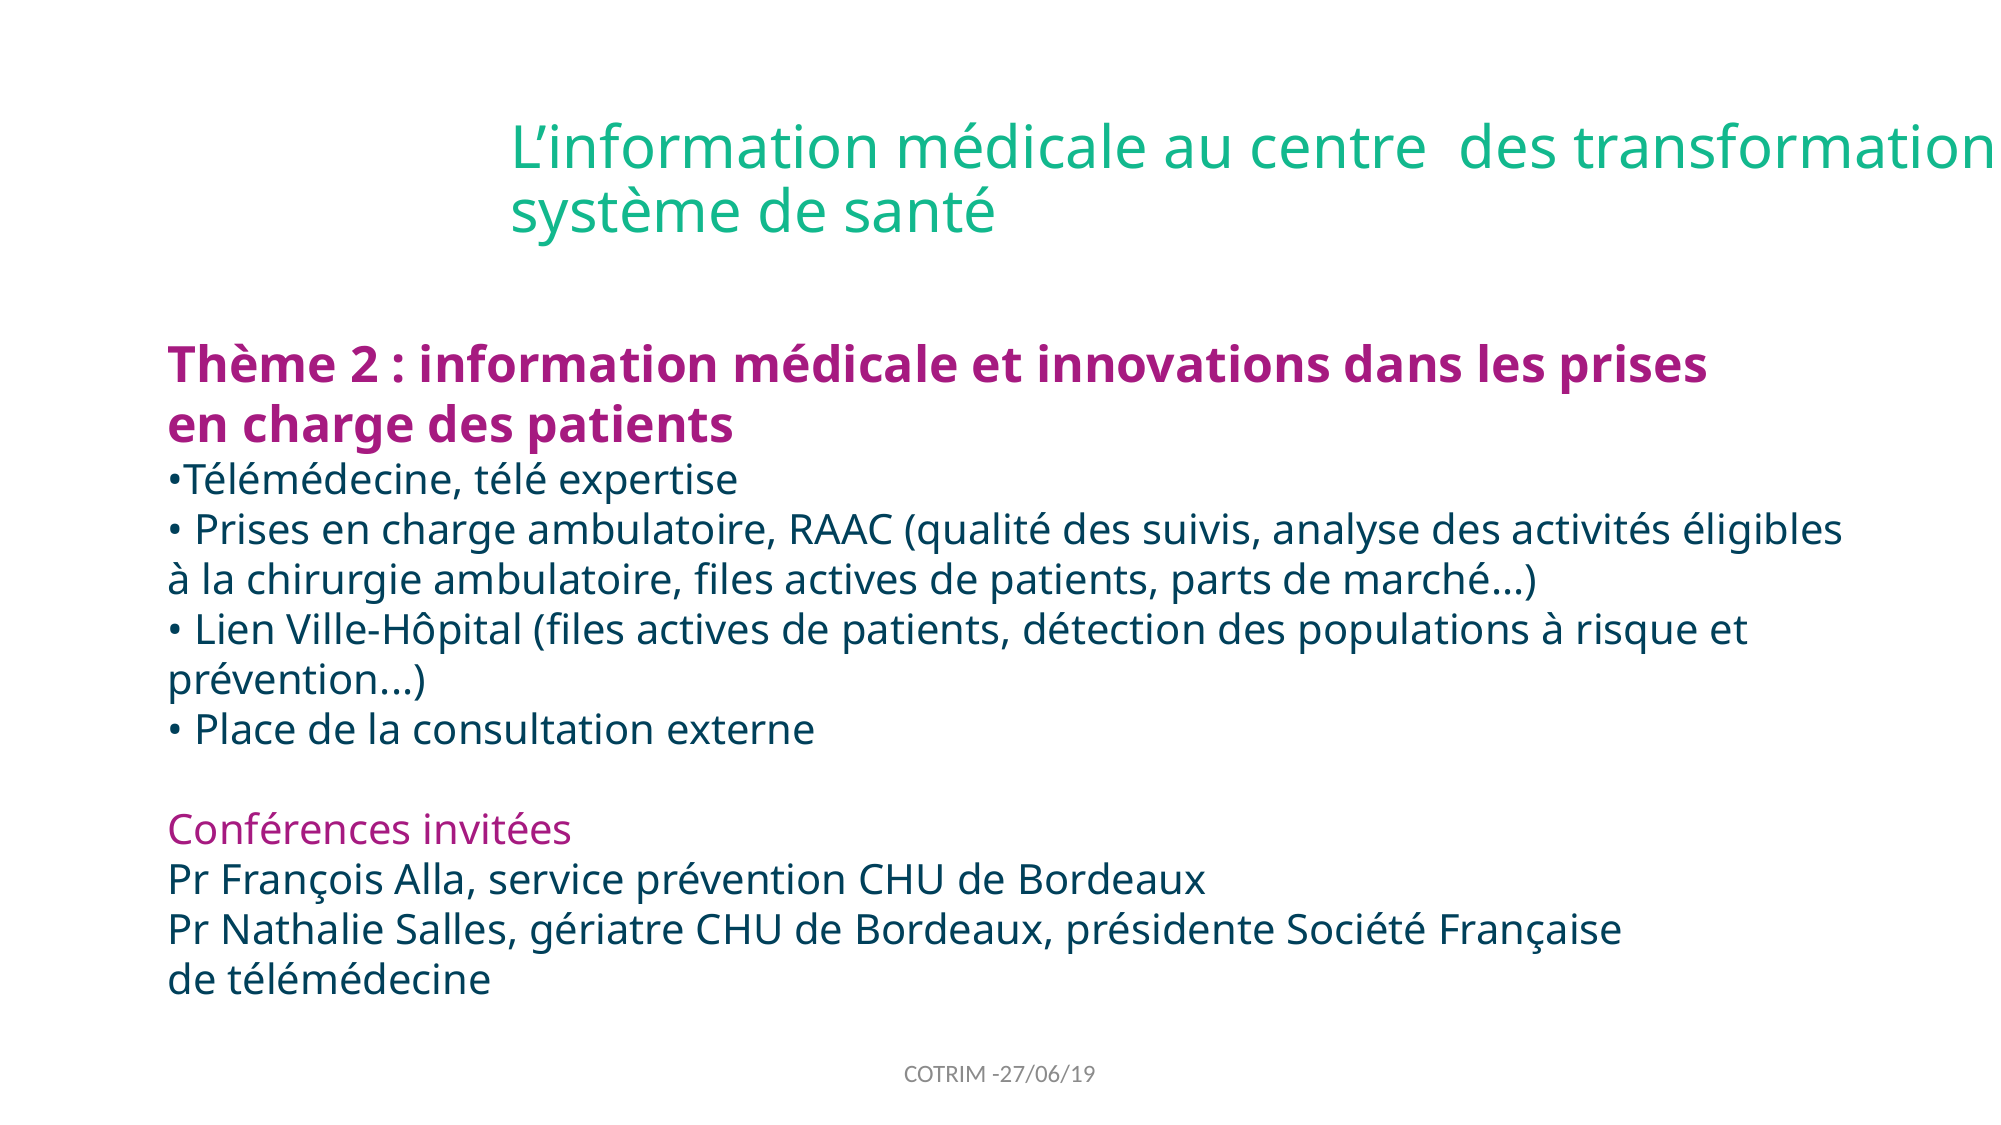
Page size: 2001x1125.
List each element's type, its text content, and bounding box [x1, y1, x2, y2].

footer COTRIM -27/06/19 [662, 1042, 1338, 1103]
title L’information médicale au centre des transformations du système de santé [495, 108, 2000, 326]
text_box Thème 2 : information médicale et innovations dans les prises en charge des patients •Télémédecine, télé expertise • Prises en charge ambulatoire, RAAC (qualité des suivis, analyse des activités éligibles à la chirurgie ambulatoire, files actives de patients, parts de marché...) • Lien Ville-Hôpital (files actives de patients, détection des populations à risque et prévention...) • Place de la consultation externe Conférences invitées Pr François Alla, service prévention CHU de Bordeaux Pr Nathalie Salles, gériatre CHU de Bordeaux, présidente Société Française de télémédecine [152, 325, 1878, 1011]
